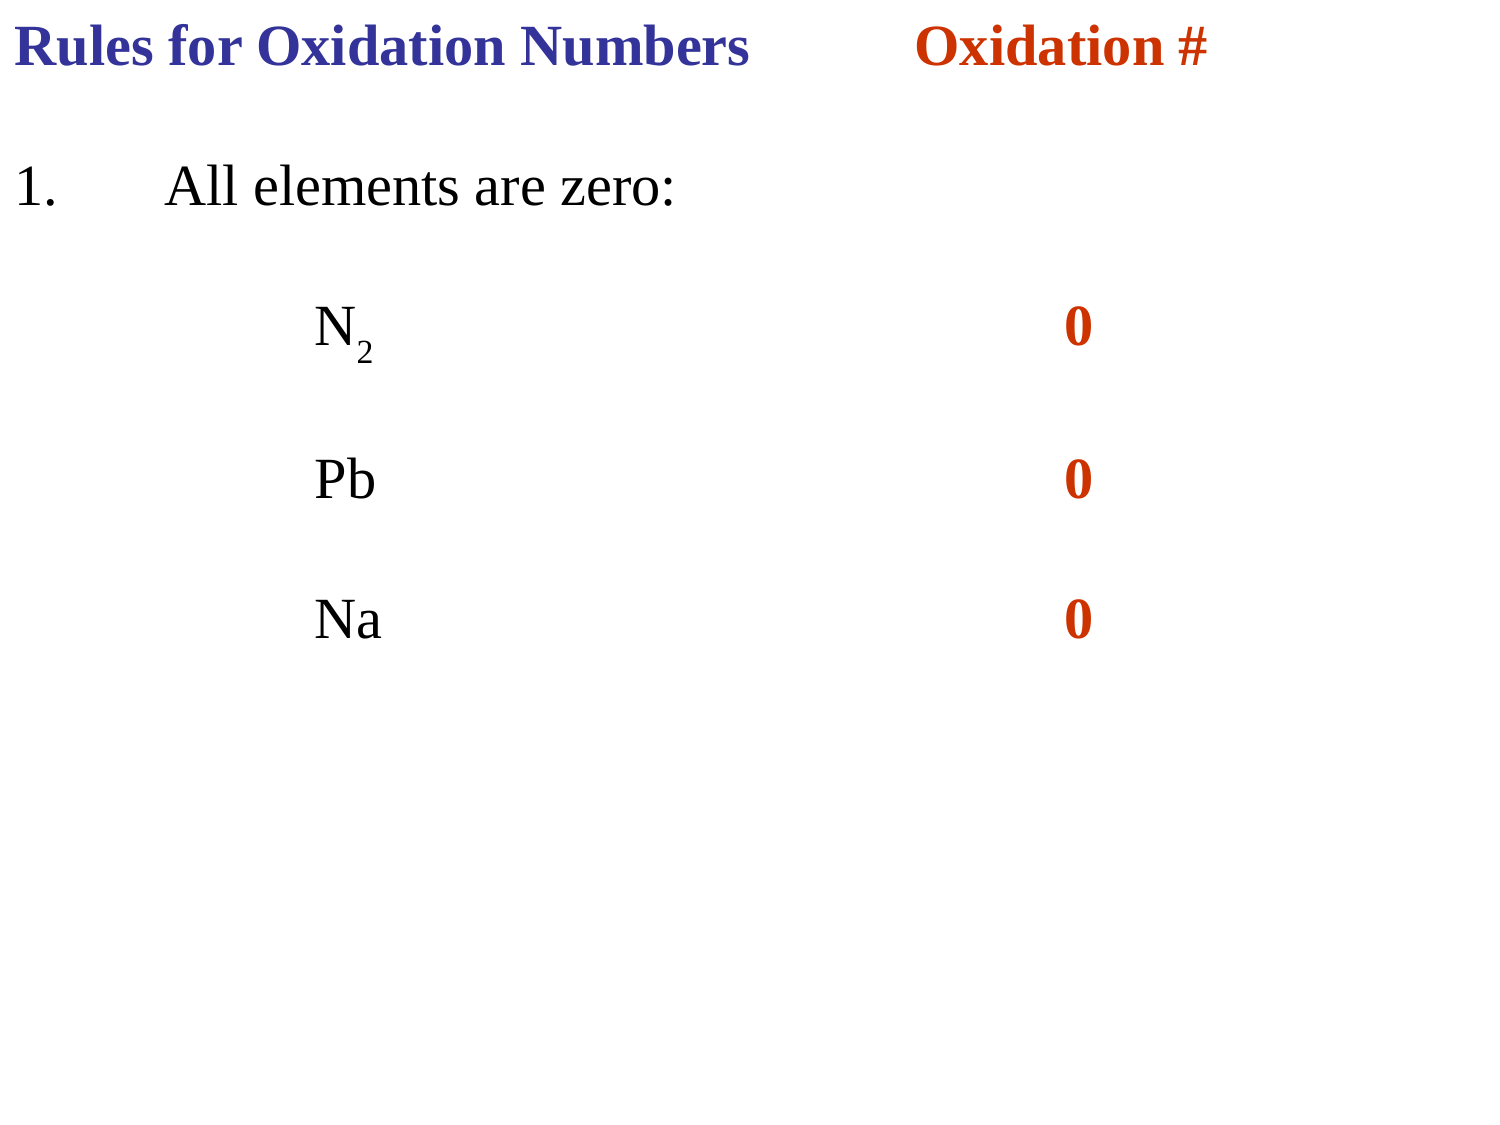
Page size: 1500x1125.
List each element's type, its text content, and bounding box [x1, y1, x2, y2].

text_box Rules for Oxidation Numbers Oxidation # 1. All elements are zero: N2 0 Pb 0 Na 0 [0, 0, 1500, 798]
